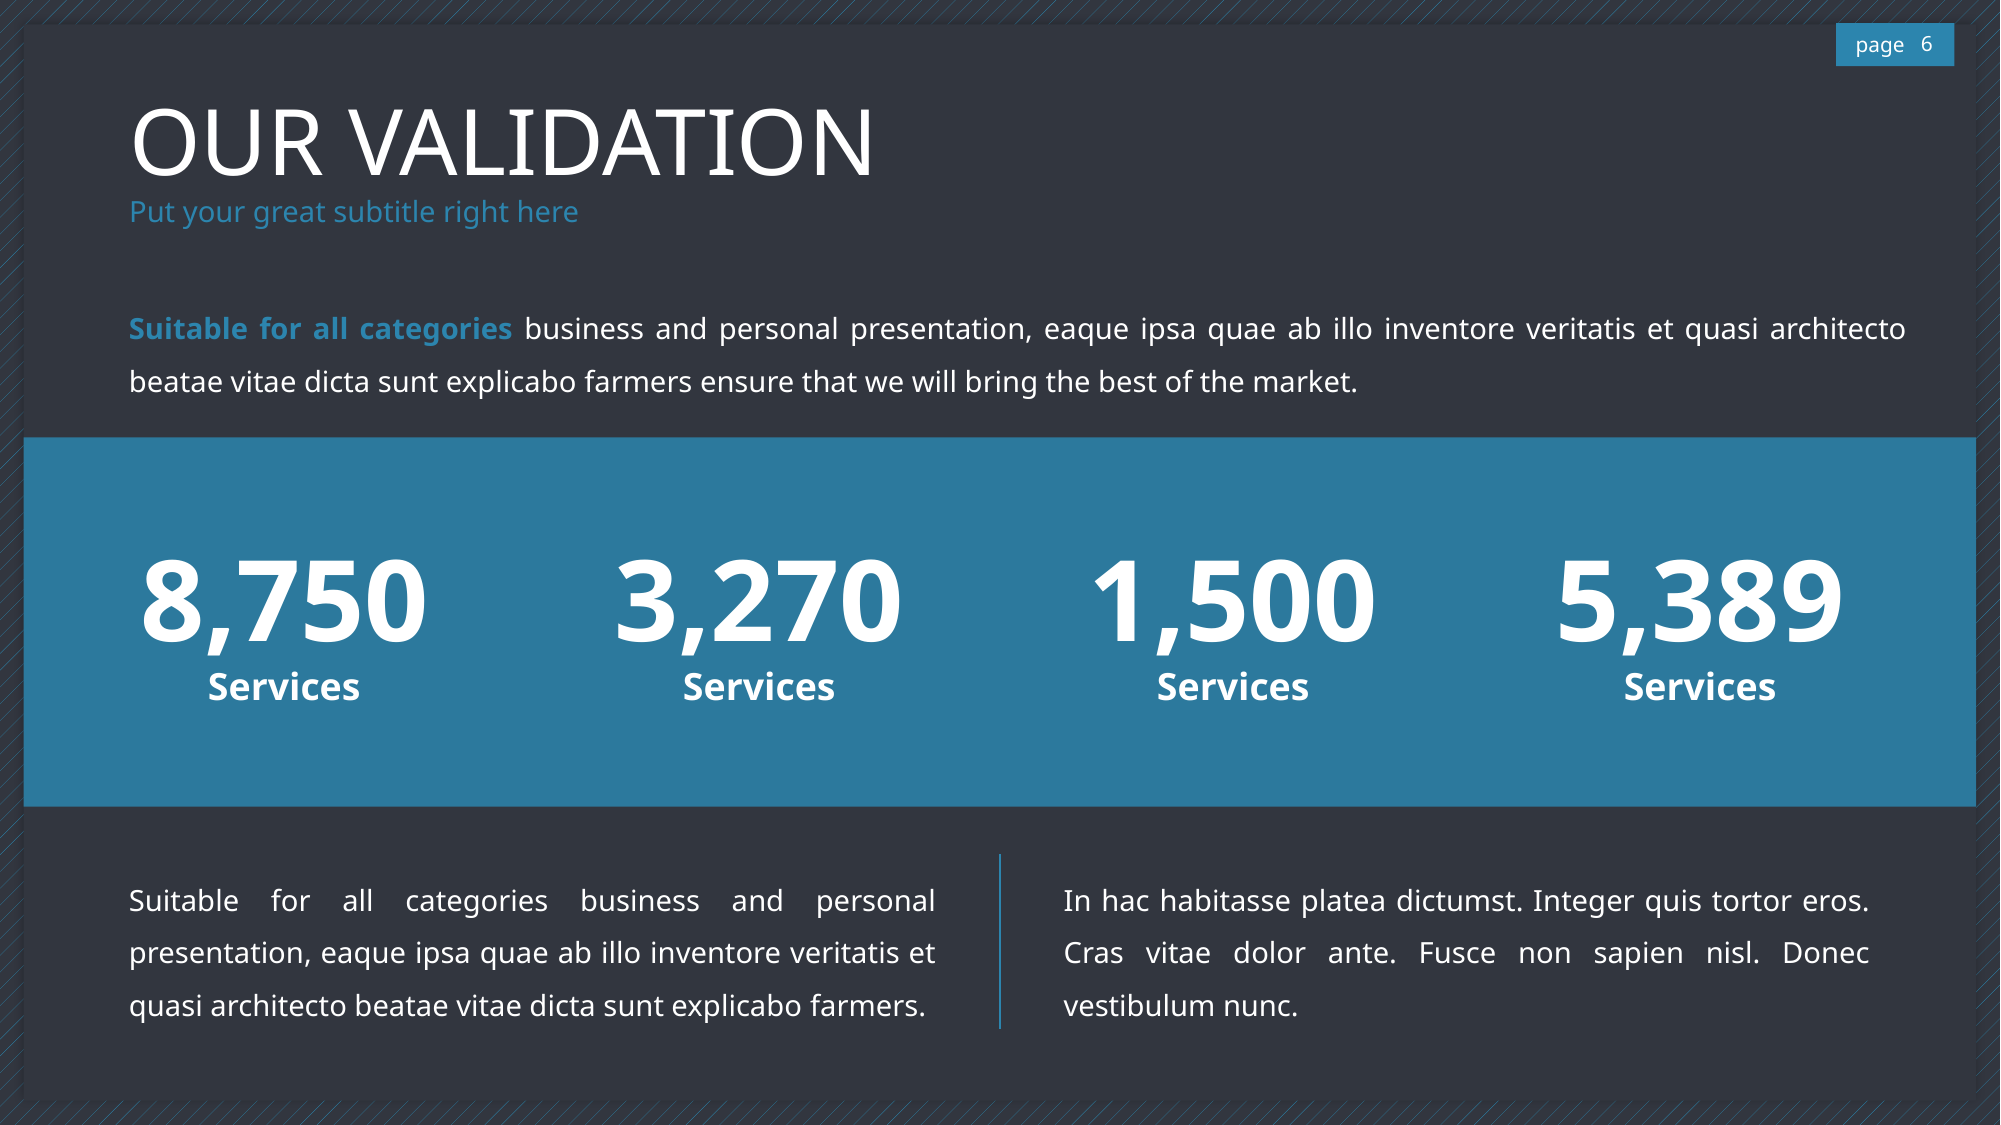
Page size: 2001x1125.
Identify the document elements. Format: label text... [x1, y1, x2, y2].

text_box Suitable for all categories business and personal presentation, eaque ipsa quae ab illo inventore veritatis et quasi architecto beatae vitae dicta sunt explicabo farmers ensure that we will bring the best of the market. [114, 285, 1923, 406]
title OUR VALIDATION [114, 64, 1840, 190]
slide_number 6 [1855, 22, 1948, 68]
list Put your great subtitle right here [114, 190, 1840, 250]
picture [23, 437, 1977, 807]
text_box In hac habitasse platea dictumst. Integer quis tortor eros. Cras vitae dolor ante. Fusce non sapien nisl. Donec vestibulum nunc. [1048, 857, 1885, 1030]
text_box Suitable for all categories business and personal presentation, eaque ipsa quae ab illo inventore veritatis et quasi architecto beatae vitae dicta sunt explicabo farmers. [114, 857, 952, 1030]
